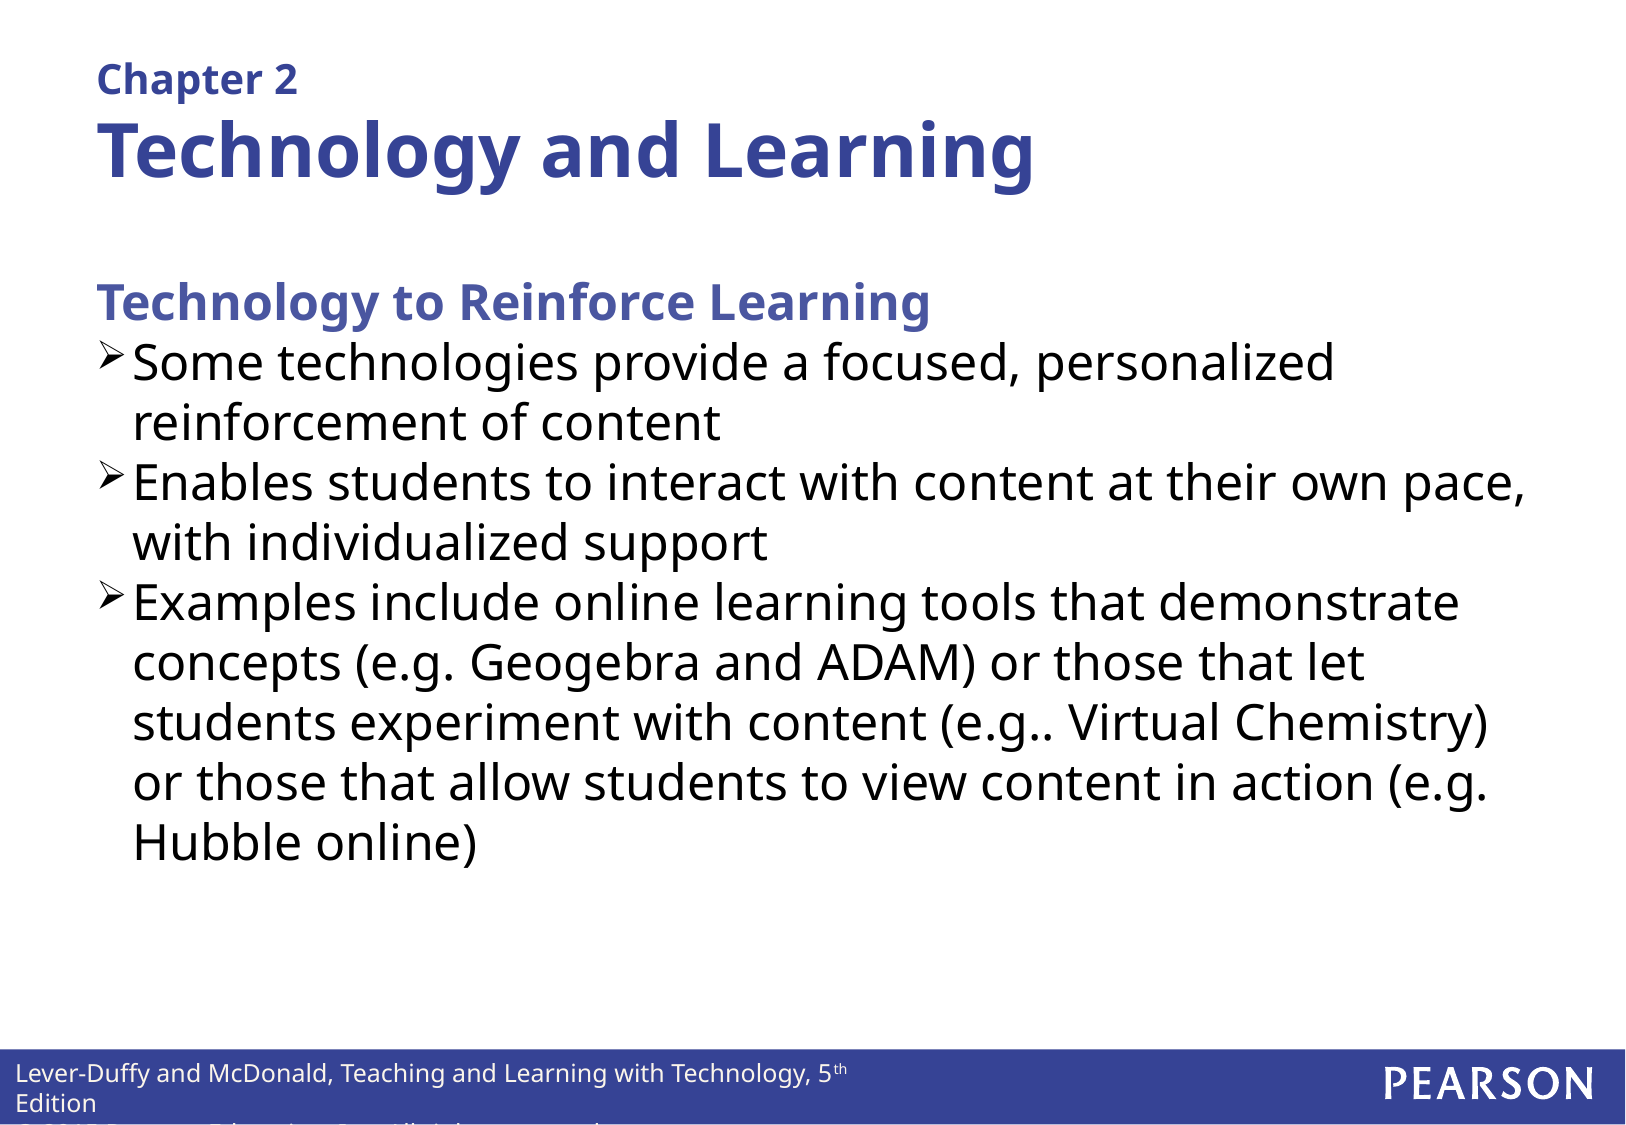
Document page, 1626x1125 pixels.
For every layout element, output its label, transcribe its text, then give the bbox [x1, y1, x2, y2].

title Chapter 2 Technology and Learning [81, 45, 1544, 233]
list Technology to Reinforce Learning Some technologies provide a focused, personalized reinforcement of content Enables students to interact with content at their own pace, with individualized support Examples include online learning tools that demonstrate concepts (e.g. Geogebra and ADAM) or those that let students experiment with content (e.g.. Virtual Chemistry) or those that allow students to view content in action (e.g. Hubble online) [81, 262, 1544, 1005]
